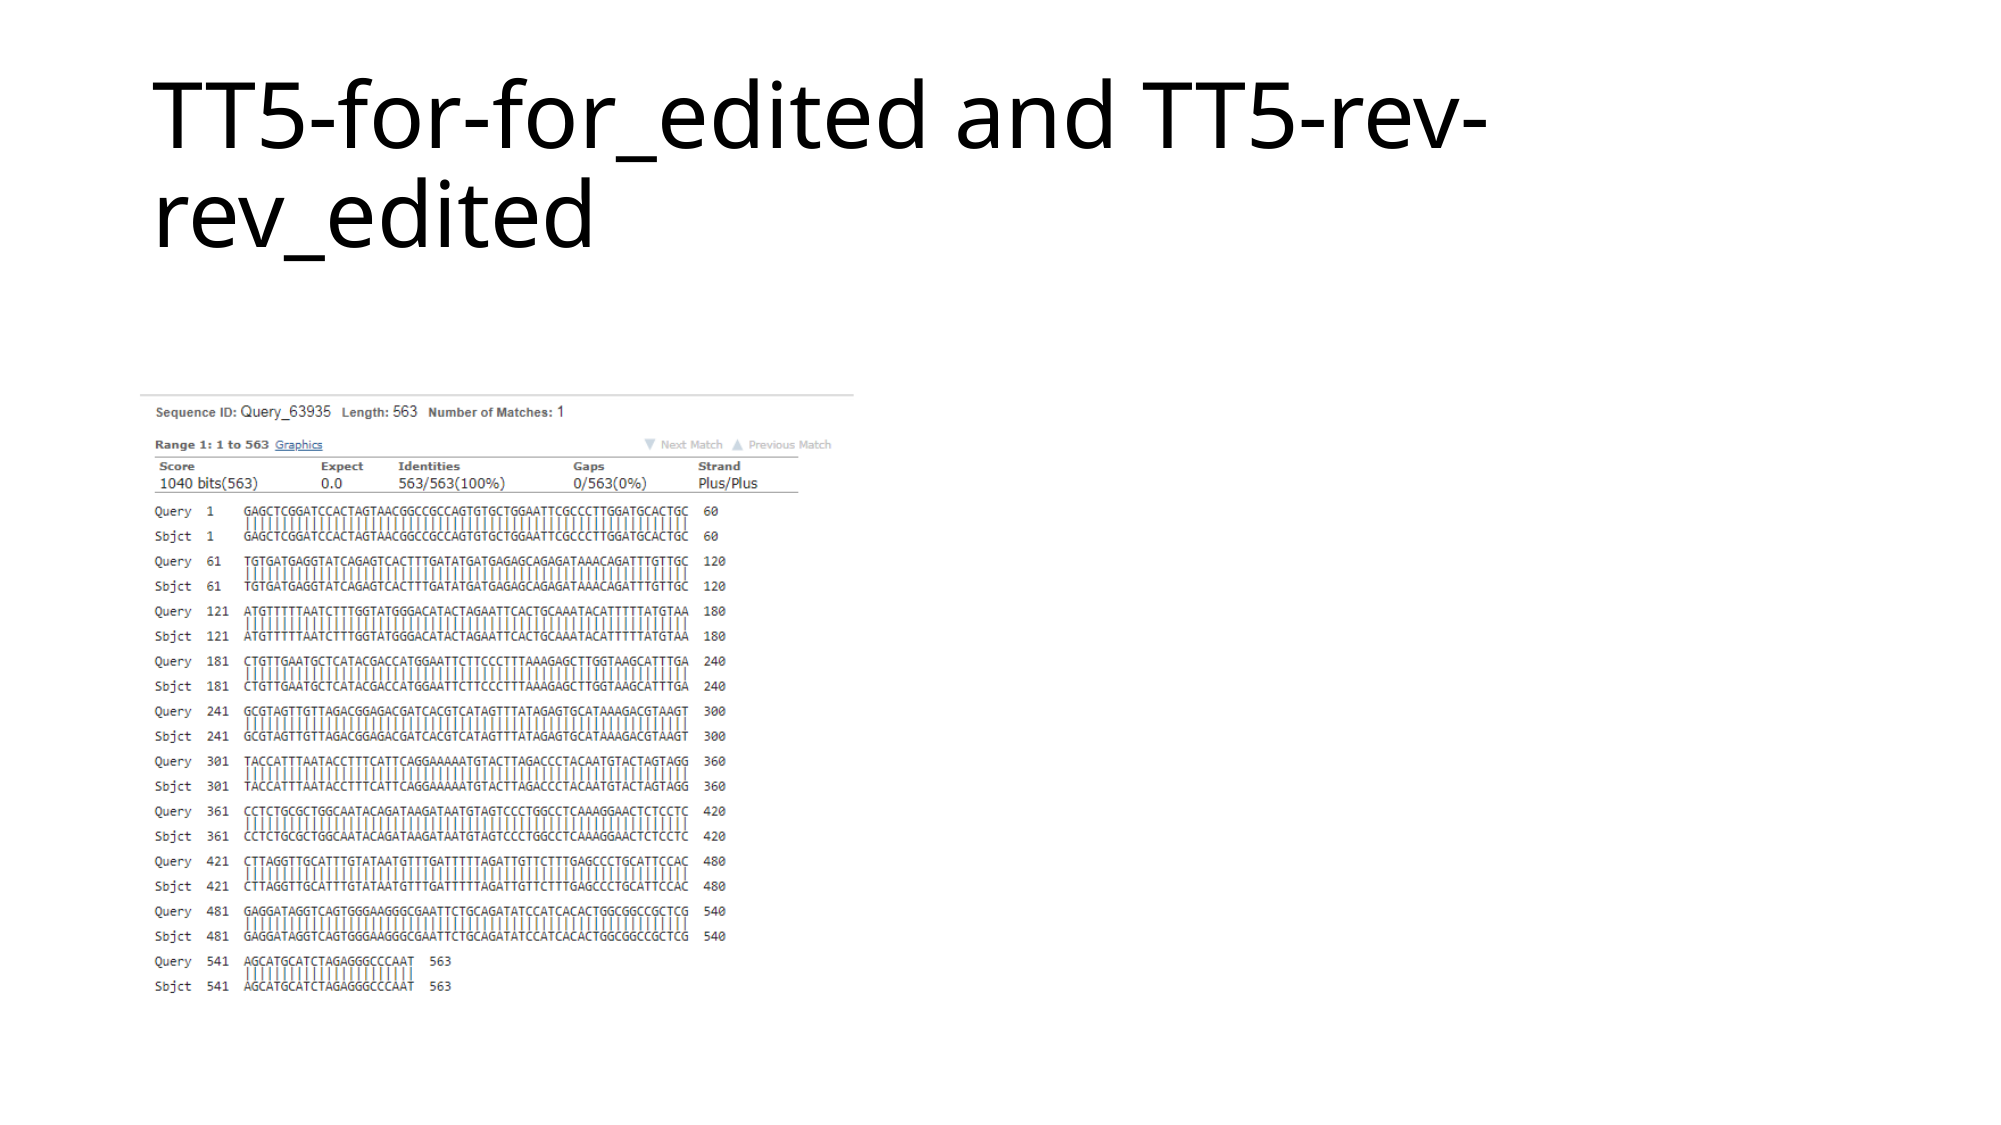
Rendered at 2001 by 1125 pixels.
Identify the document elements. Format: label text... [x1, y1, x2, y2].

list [137, 394, 854, 1013]
title TT5-for-for_edited and TT5-rev-rev_edited [137, 59, 1863, 278]
